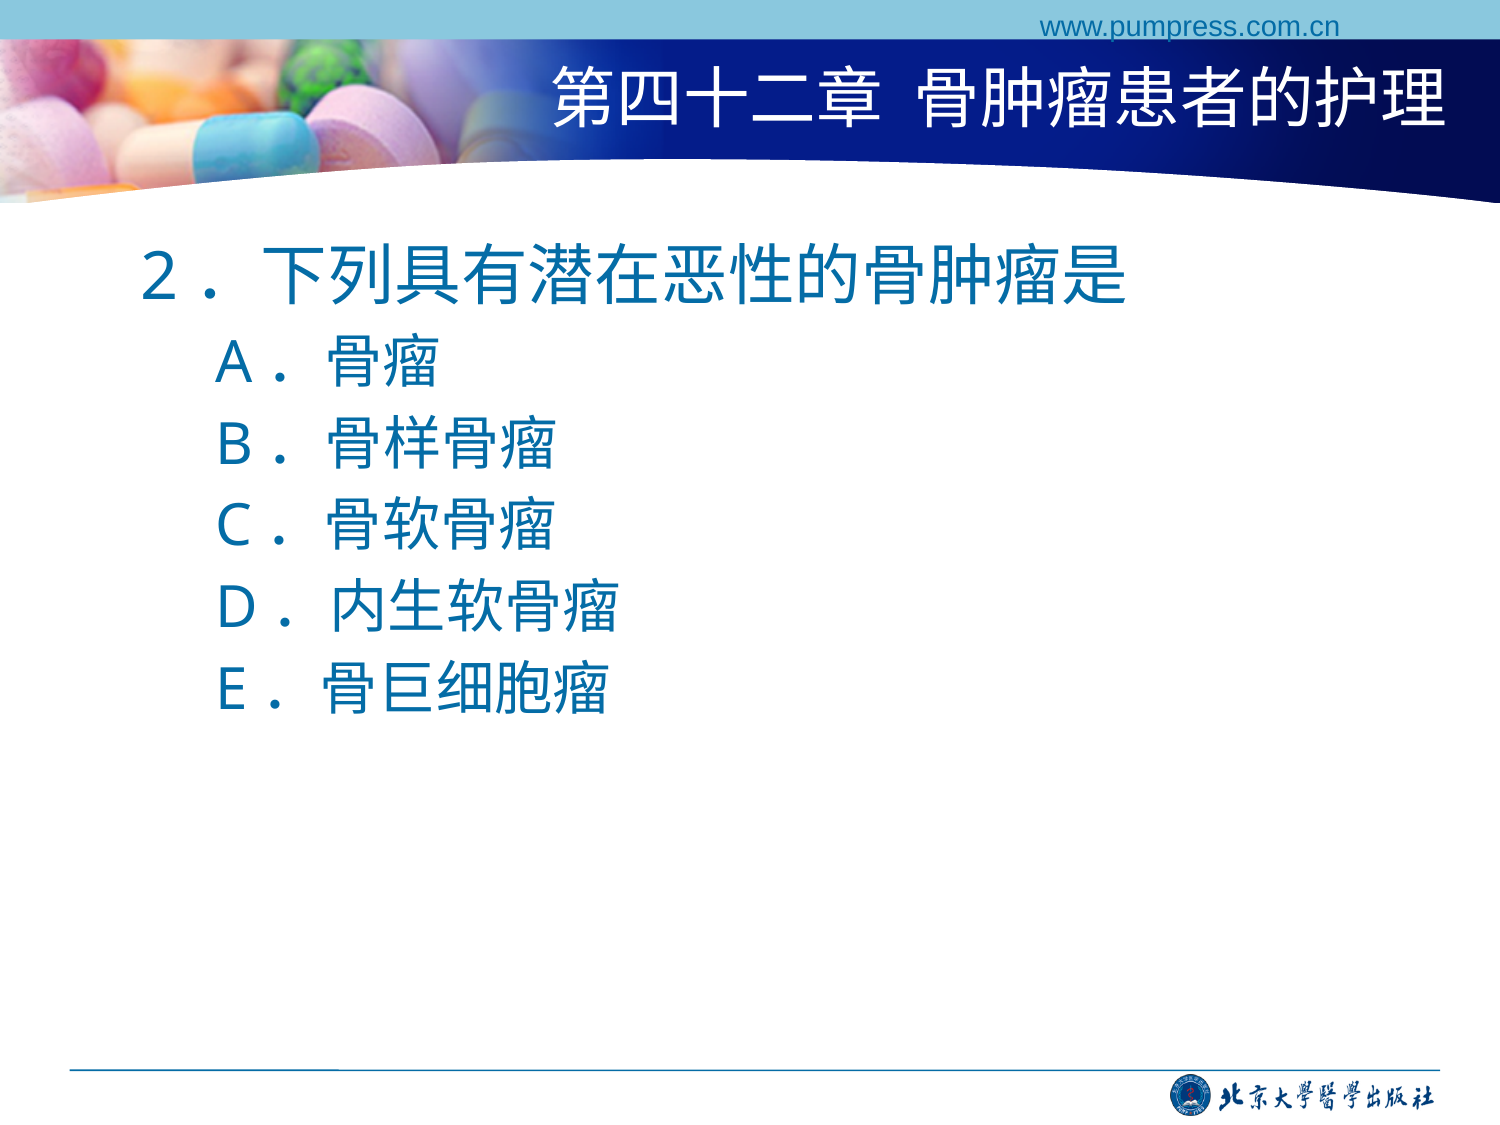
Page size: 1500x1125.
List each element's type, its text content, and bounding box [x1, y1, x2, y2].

picture [1170, 1074, 1436, 1118]
picture [0, 40, 1500, 203]
title 第四十二章 骨肿瘤患者的护理 [137, 49, 1463, 143]
list 2．下列具有潜在恶性的骨肿瘤是 A．骨瘤 B．骨样骨瘤 C．骨软骨瘤 D．内生软骨瘤 E．骨巨细胞瘤 [49, 224, 1463, 1026]
slide_number www.pumpress.com.cn [1025, 0, 1463, 38]
